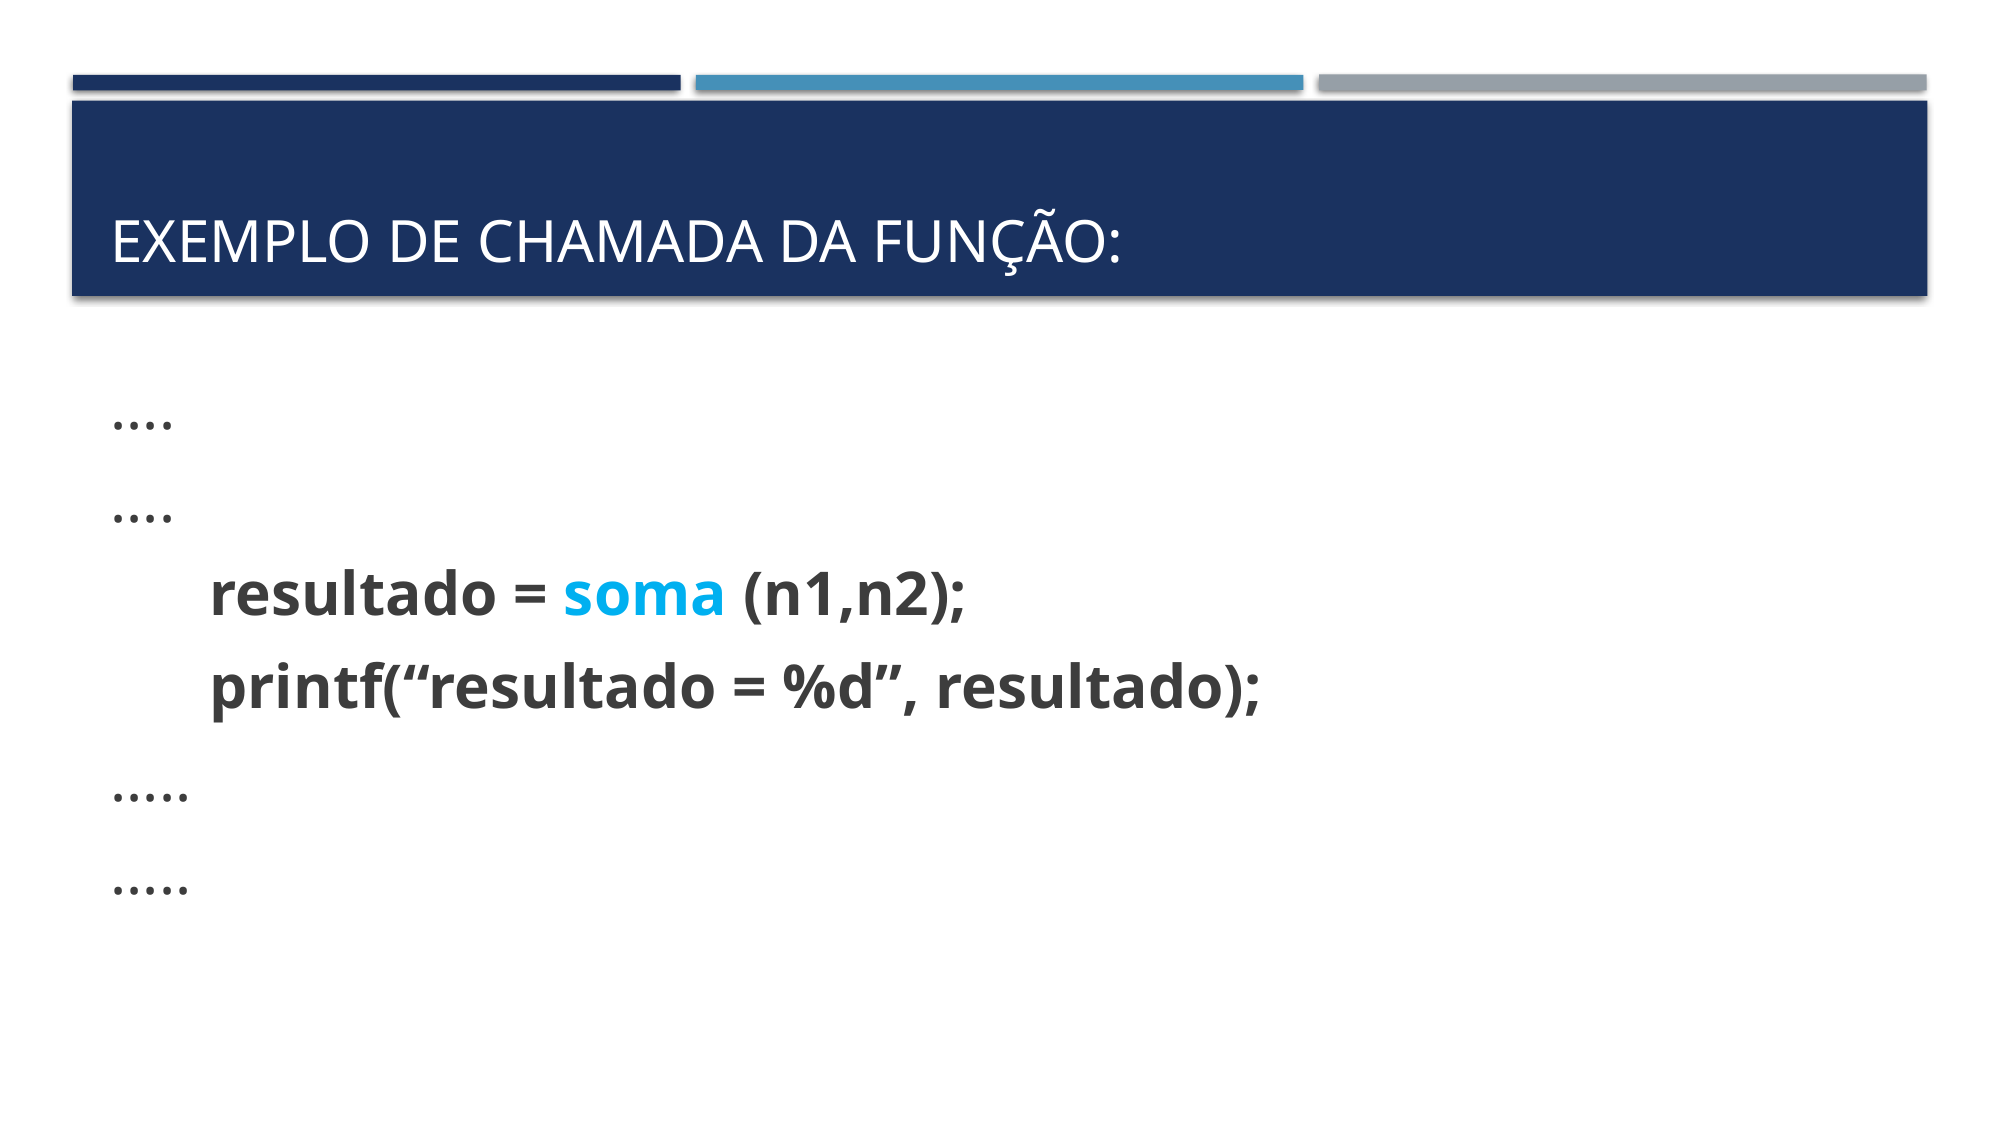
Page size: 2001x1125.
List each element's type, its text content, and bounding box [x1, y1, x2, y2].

list .... .... resultado = soma (n1,n2); printf(“resultado = %d”, resultado); ..... ..... [95, 357, 1905, 962]
title Exemplo de Chamada da função: [95, 115, 1905, 282]
